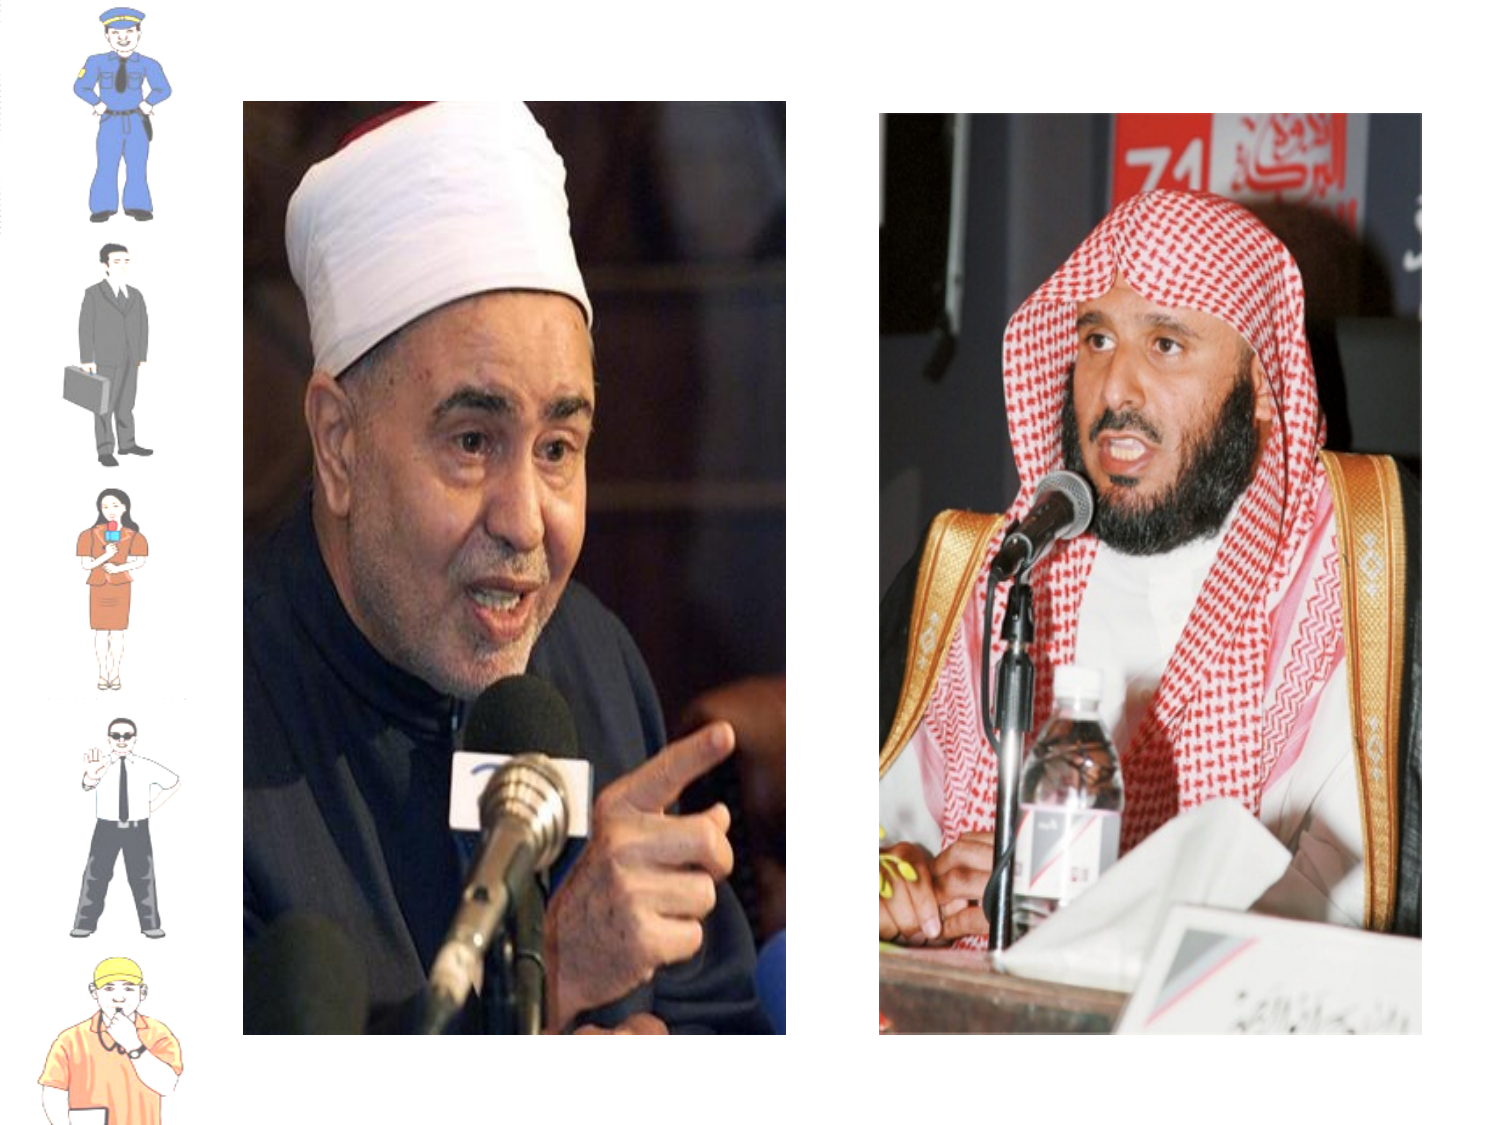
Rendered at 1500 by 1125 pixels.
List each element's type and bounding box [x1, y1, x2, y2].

list [879, 113, 1422, 1036]
picture [0, 0, 786, 1125]
